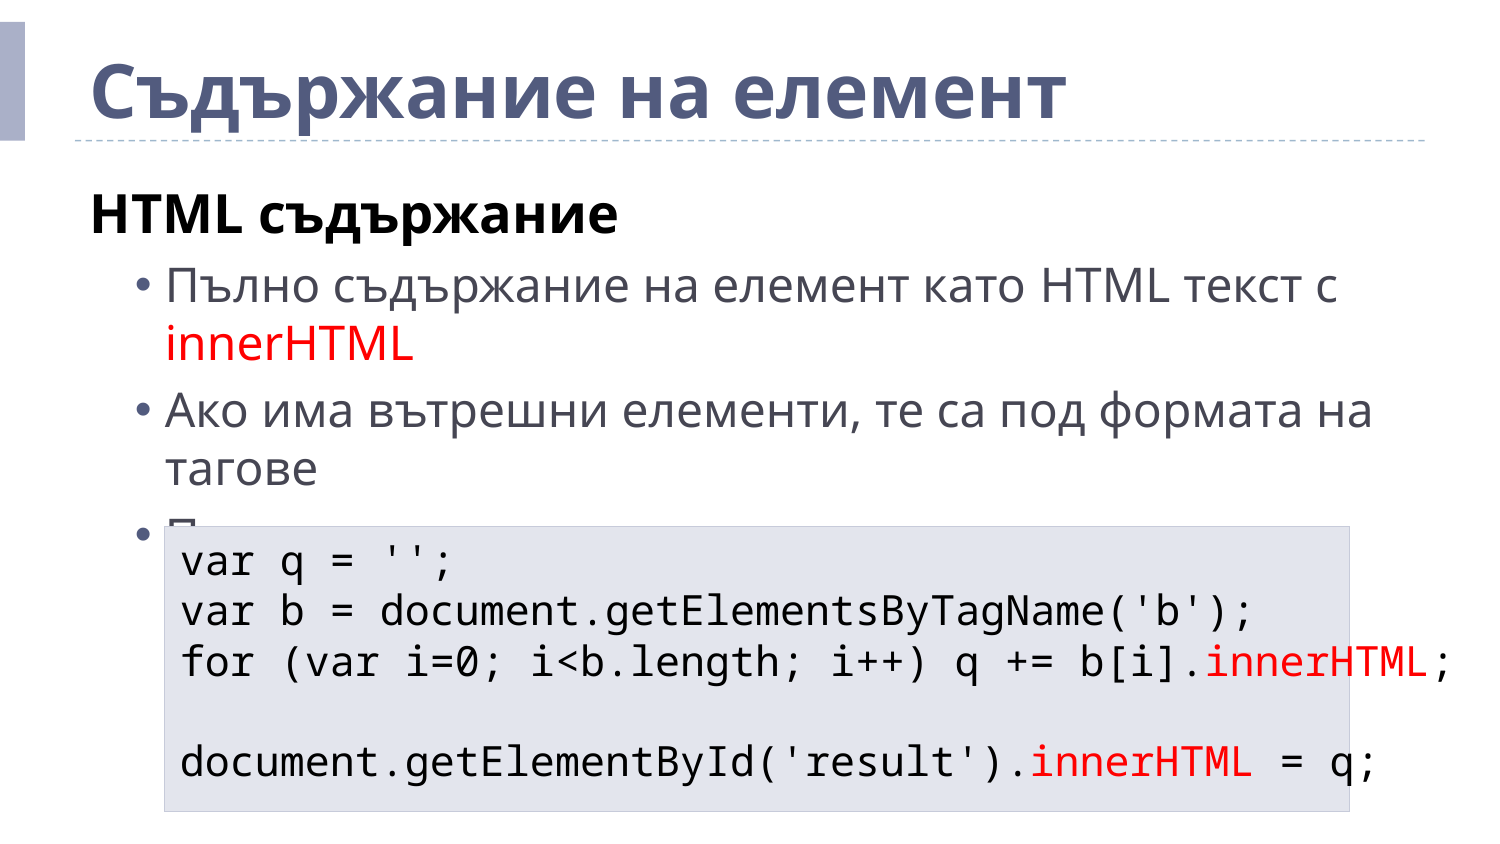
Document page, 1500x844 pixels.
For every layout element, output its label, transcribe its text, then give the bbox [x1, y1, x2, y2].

list HTML съдържание Пълно съдържание на елемент като HTML текст с innerHTML Ако има вътрешни елементи, те са под формата на тагове Пример с извличане на съдържание от едни елементи и записването му в други [75, 171, 1475, 835]
title Съдържание на елемент [75, 18, 1475, 141]
text_box var q = ''; var b = document.getElementsByTagName('b'); for (var i=0; i<b.length; i++) q += b[i].innerHTML; document.getElementById('result').innerHTML = q; [164, 526, 1350, 812]
